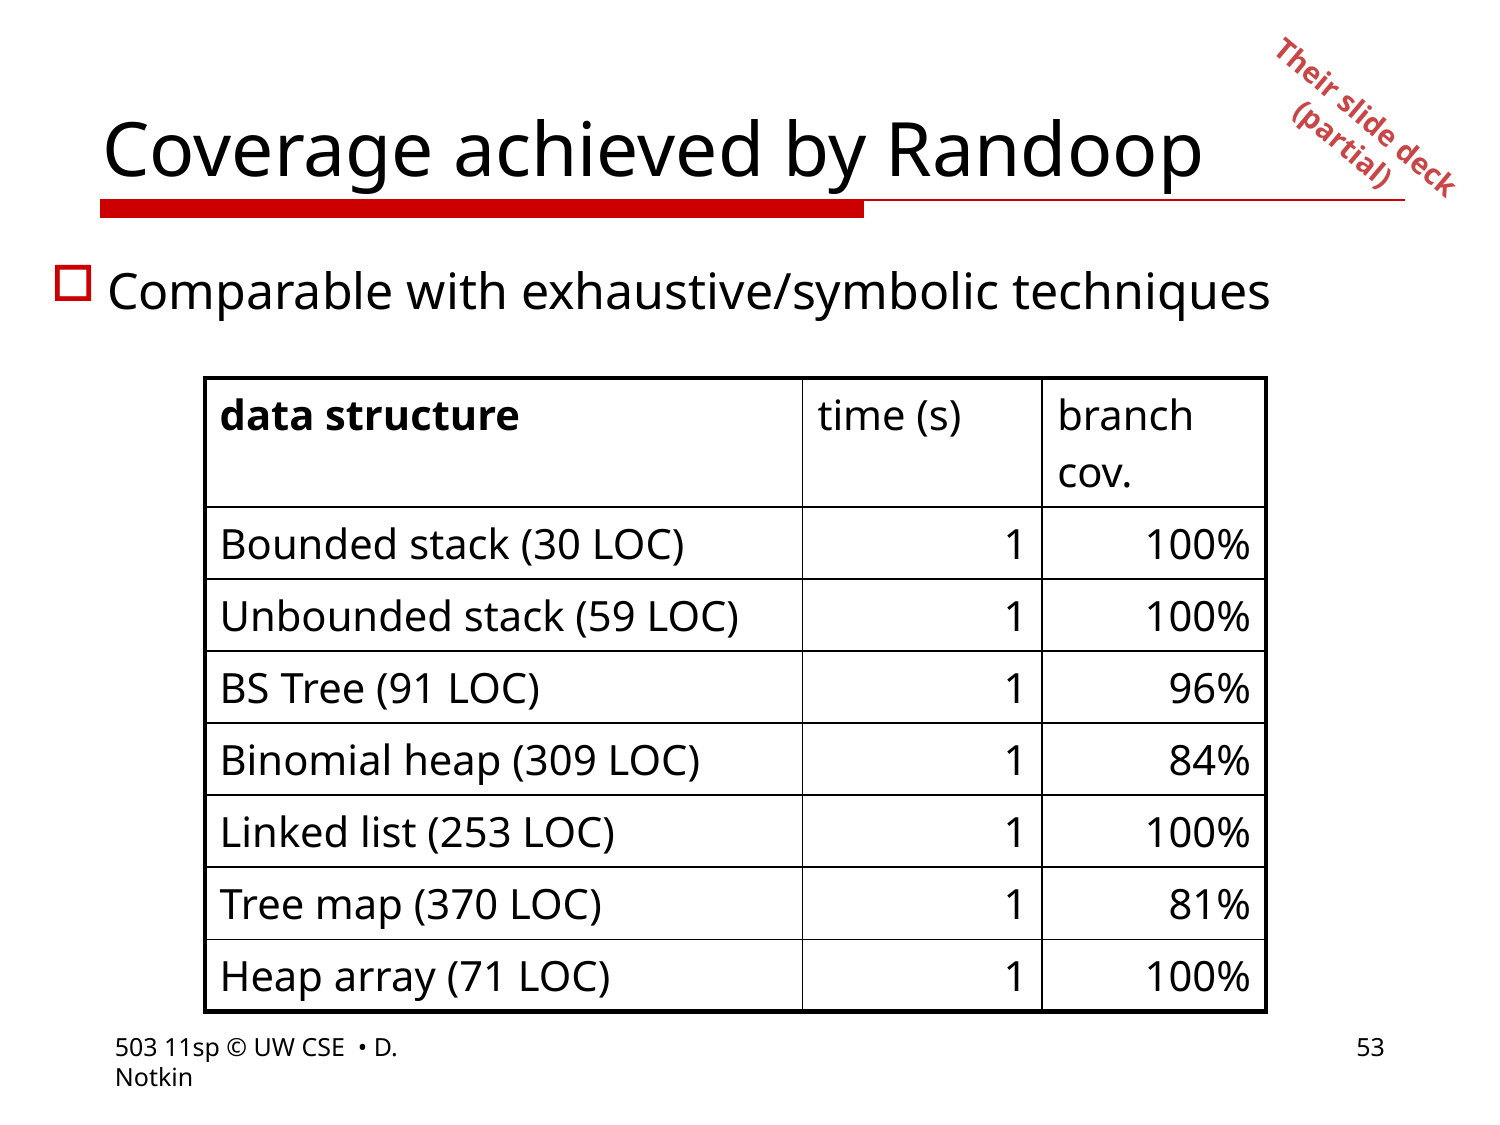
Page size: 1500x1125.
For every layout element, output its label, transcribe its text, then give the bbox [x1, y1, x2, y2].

table_cell 84% [1043, 724, 1264, 794]
table_cell BS Tree (91 LOC) [207, 652, 802, 722]
table_cell Bounded stack (30 LOC) [207, 508, 802, 578]
table_cell 100% [1043, 508, 1264, 578]
table_cell 81% [1043, 868, 1264, 939]
slide_number 53 [1074, 1024, 1400, 1103]
table_cell Tree map (370 LOC) [207, 868, 802, 939]
table_cell Binomial heap (309 LOC) [207, 724, 802, 794]
table_cell Heap array (71 LOC) [207, 940, 802, 1009]
table_cell 100% [1043, 940, 1264, 1009]
table_cell 100% [1043, 580, 1264, 650]
table_cell 96% [1043, 652, 1264, 722]
table_cell 1 [803, 508, 1041, 578]
table_header branch cov. [1043, 394, 1264, 506]
table_cell Unbounded stack (59 LOC) [207, 580, 802, 650]
slide_number 503 11sp © UW CSE • D. Notkin [99, 1024, 425, 1103]
text_box Their slide deck (partial) [1229, 14, 1482, 246]
table_cell 1 [803, 868, 1041, 939]
table_cell 1 [803, 796, 1041, 866]
table_cell 100% [1043, 796, 1264, 866]
table_header data structure [207, 394, 802, 506]
table_cell 1 [803, 724, 1041, 794]
table_cell 1 [803, 652, 1041, 722]
table_header time (s) [803, 394, 1041, 506]
table_cell Linked list (253 LOC) [207, 796, 802, 866]
title Coverage achieved by Randoop [87, 0, 1400, 200]
table_cell 1 [803, 580, 1041, 650]
text_box Comparable with exhaustive/symbolic techniques [36, 252, 1407, 394]
table_cell 1 [803, 940, 1041, 1009]
